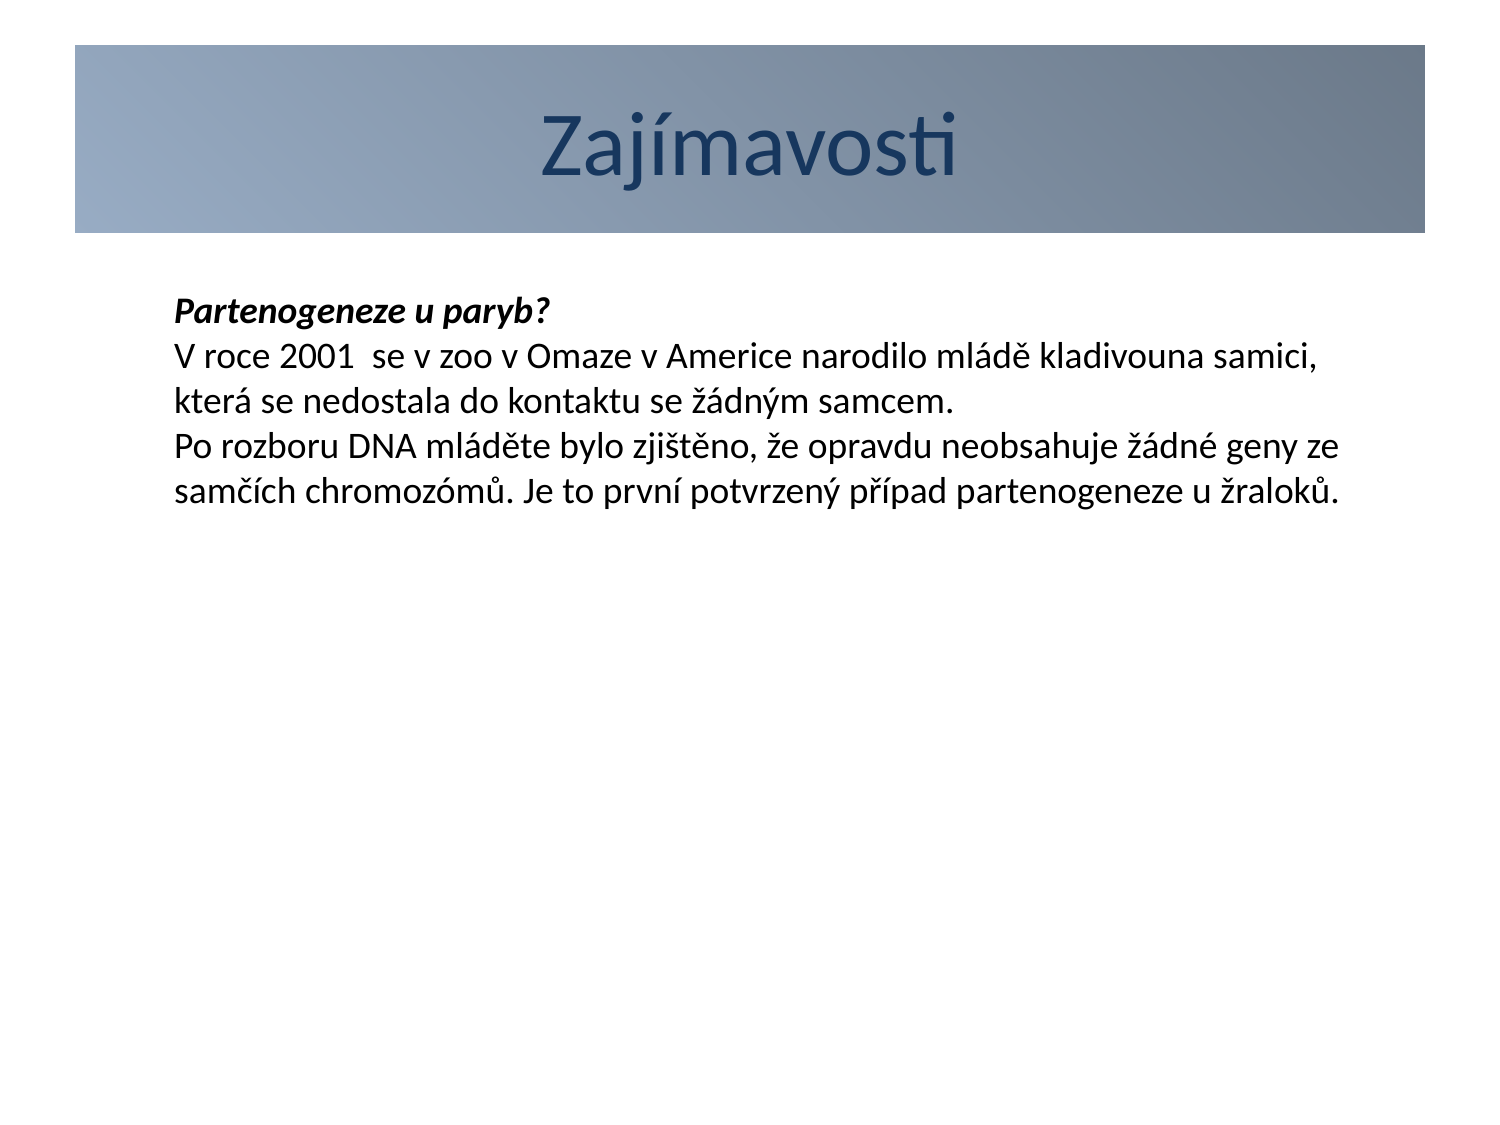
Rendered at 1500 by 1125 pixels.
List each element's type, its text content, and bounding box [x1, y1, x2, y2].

title Zajímavosti [75, 45, 1425, 233]
text_box Partenogeneze u paryb? V roce 2001 se v zoo v Omaze v Americe narodilo mládě kladivouna samici, která se nedostala do kontaktu se žádným samcem. Po rozboru DNA mláděte bylo zjištěno, že opravdu neobsahuje žádné geny ze samčích chromozómů. Je to první potvrzený případ partenogeneze u žraloků. [159, 278, 1376, 519]
